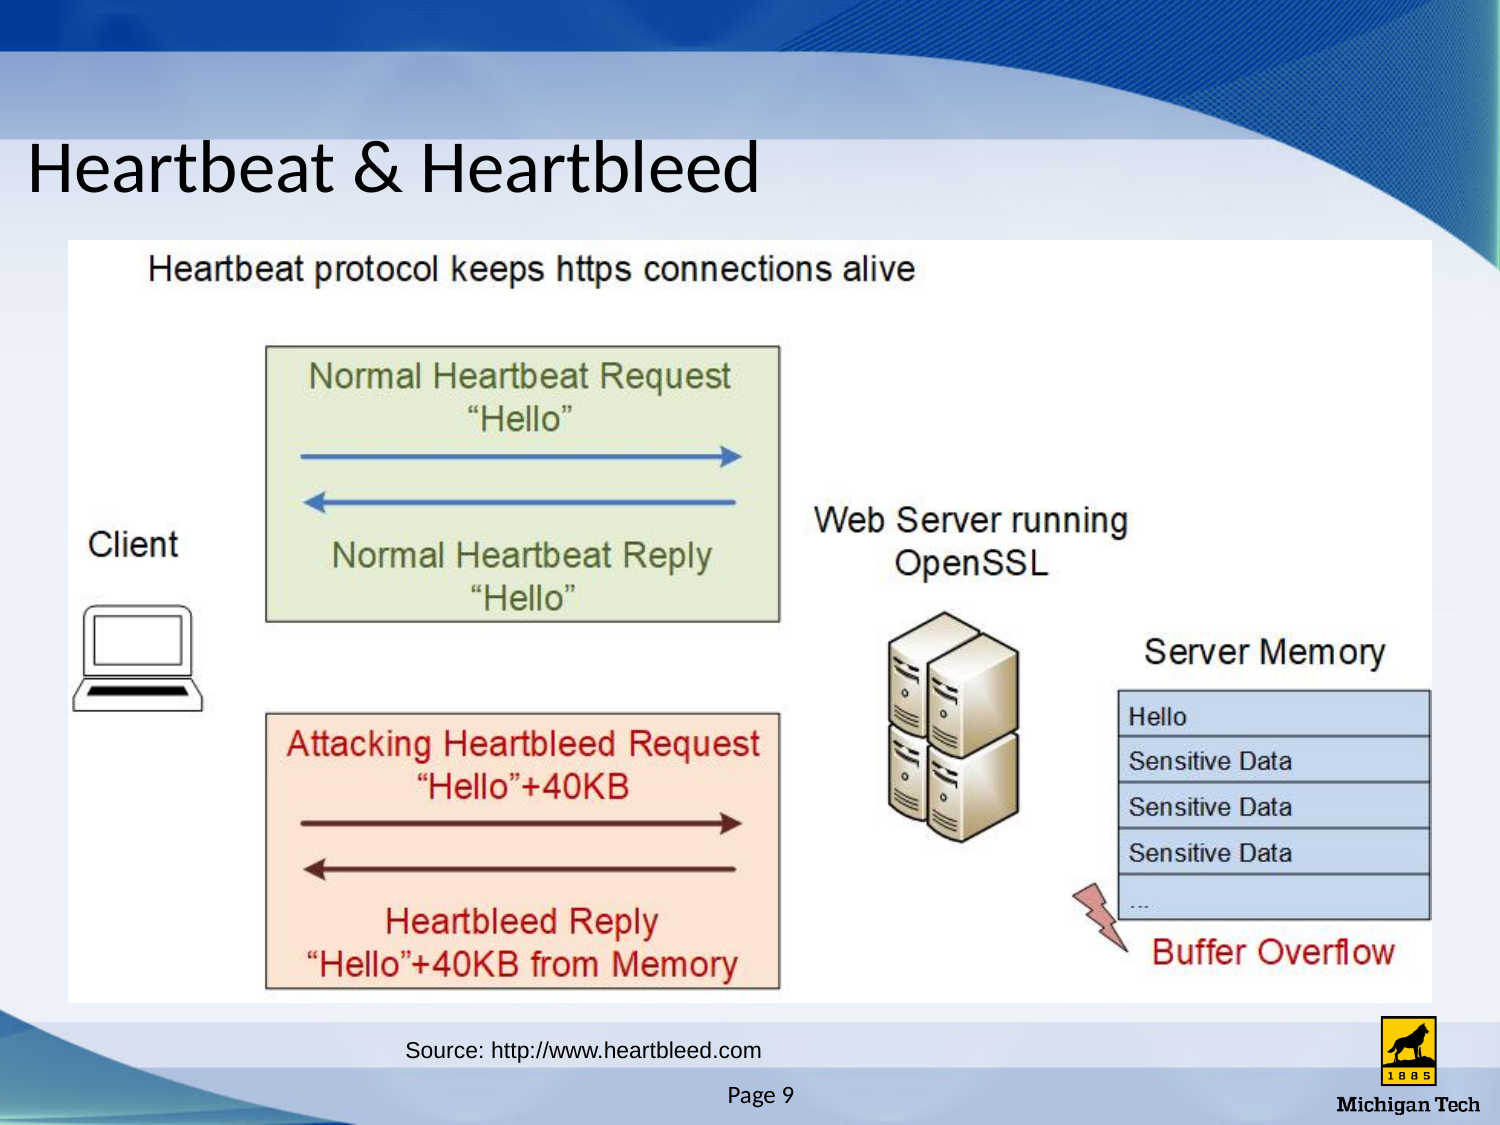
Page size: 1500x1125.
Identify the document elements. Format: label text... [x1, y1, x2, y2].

title Heartbeat & Heartbleed [12, 75, 1263, 263]
picture [0, 0, 1500, 1125]
text_box Source: http://www.heartbleed.com [315, 1028, 1263, 1072]
